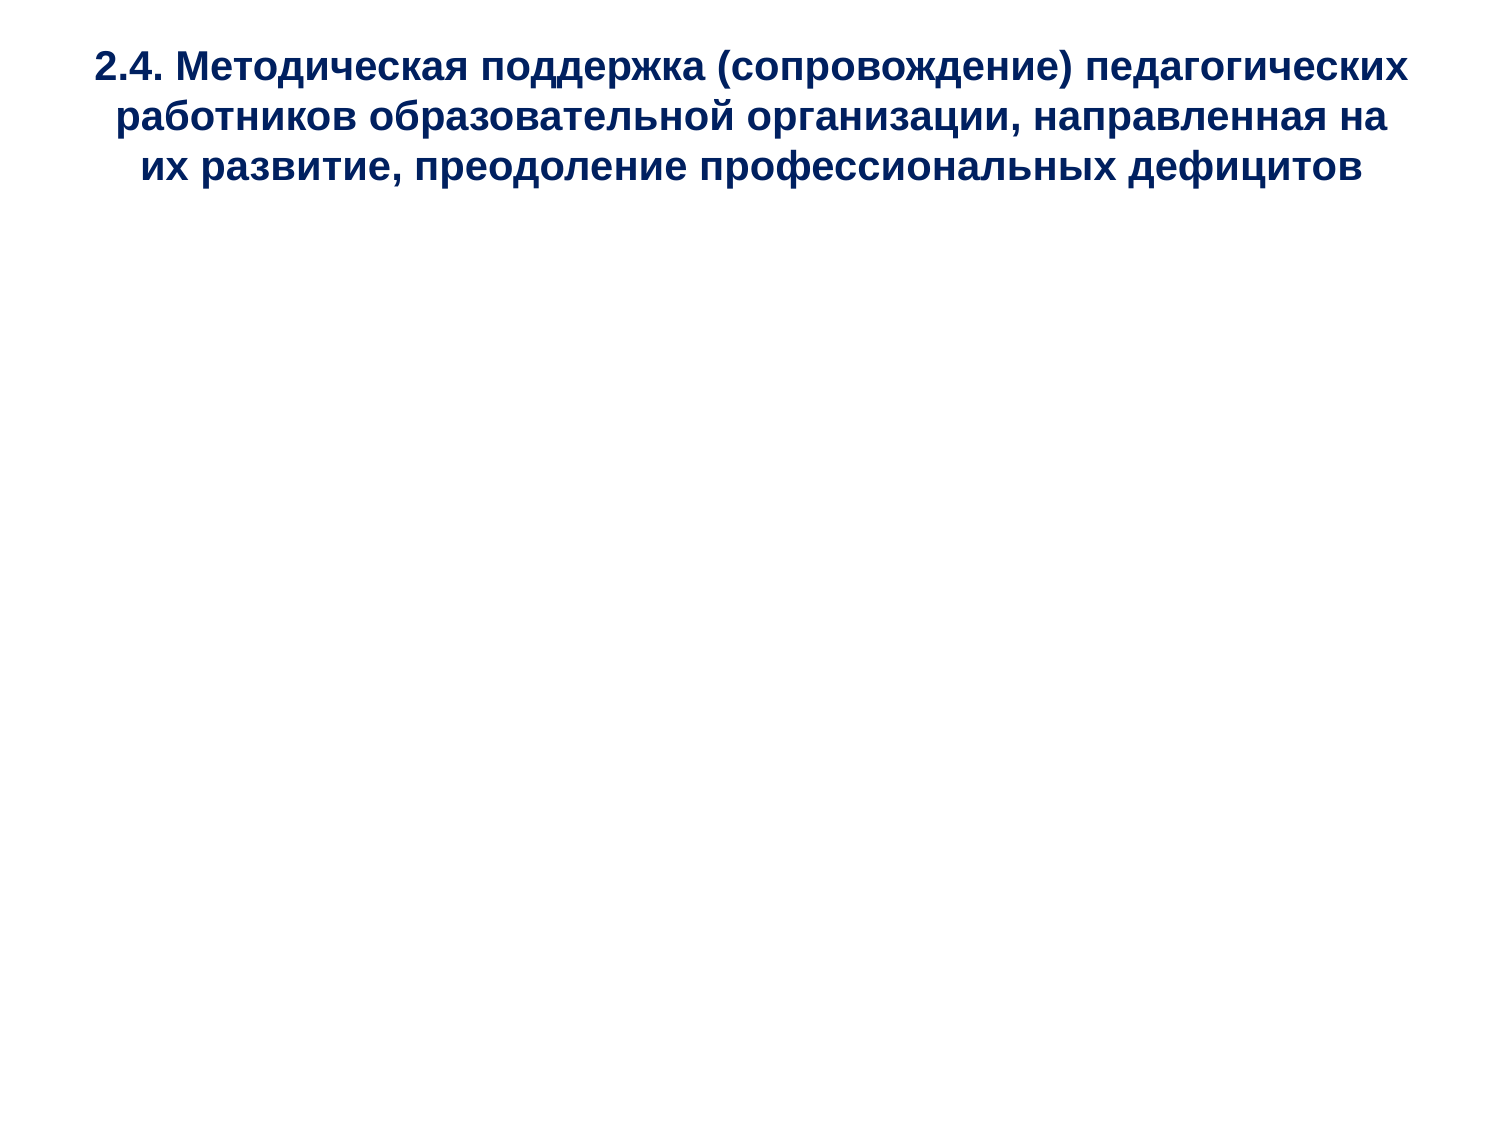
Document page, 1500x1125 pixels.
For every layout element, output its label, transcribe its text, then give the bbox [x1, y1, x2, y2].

title 2.4. Методическая поддержка (сопровождение) педагогических работников образовательной организации, направленная на их развитие, преодоление профессиональных дефицитов [76, 30, 1427, 197]
